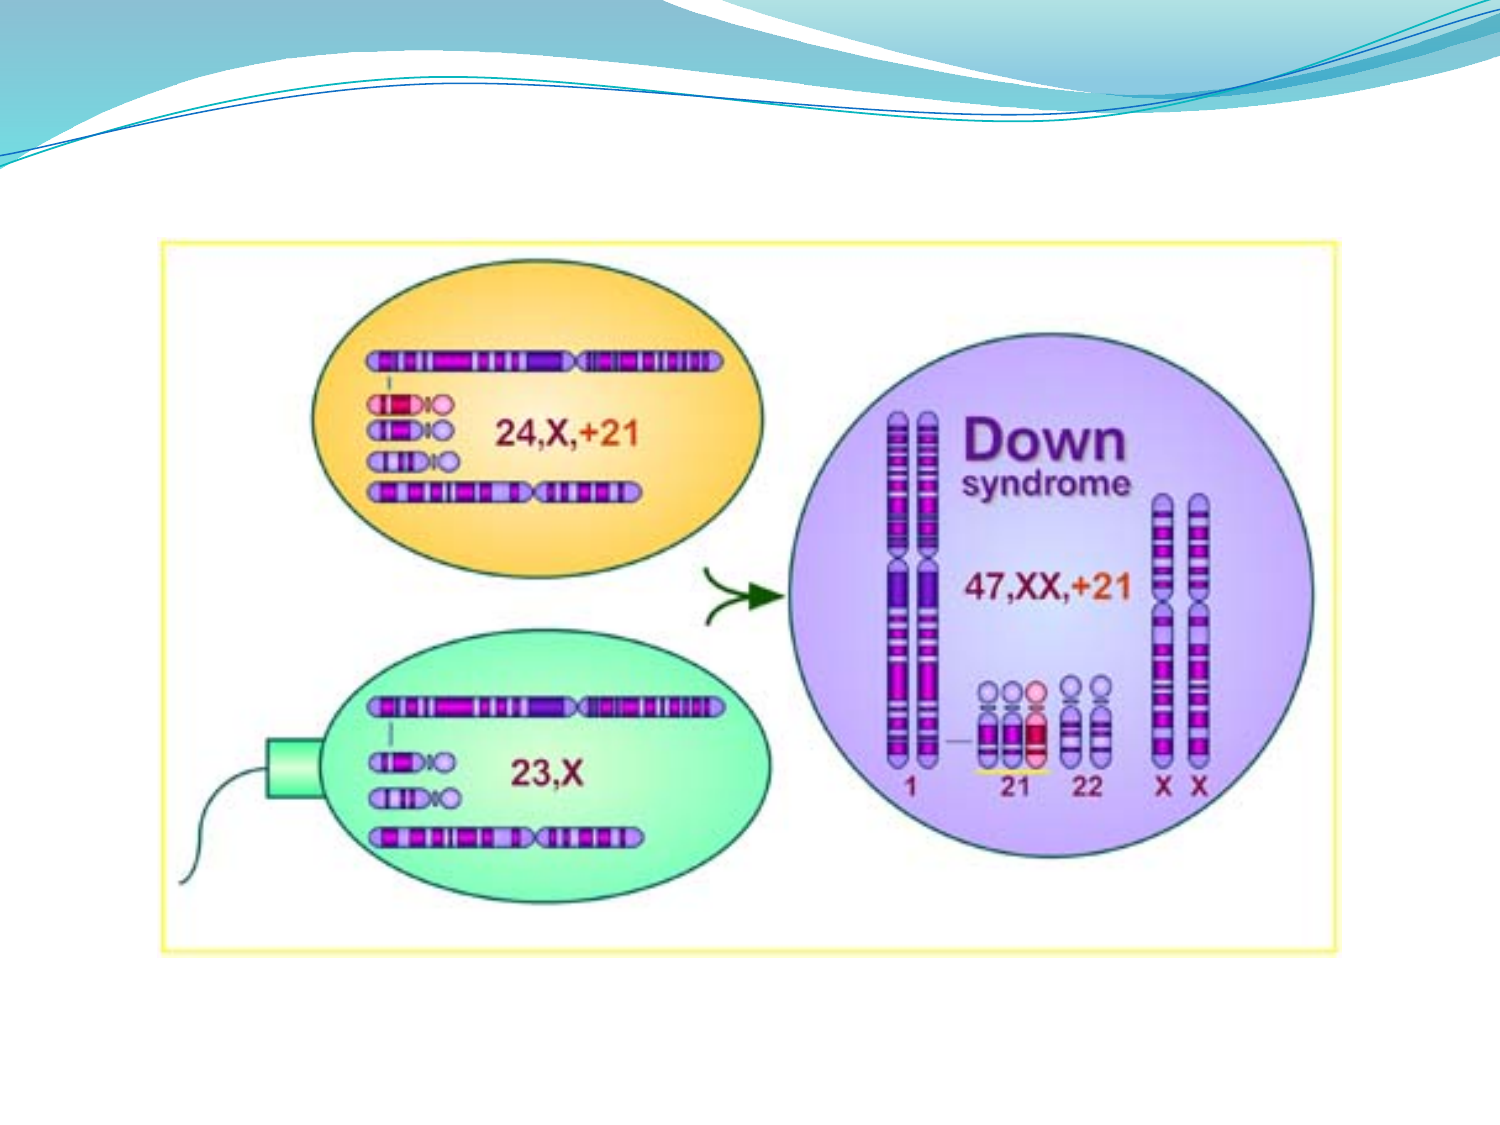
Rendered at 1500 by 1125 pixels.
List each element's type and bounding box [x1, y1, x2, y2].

picture [157, 237, 1343, 959]
